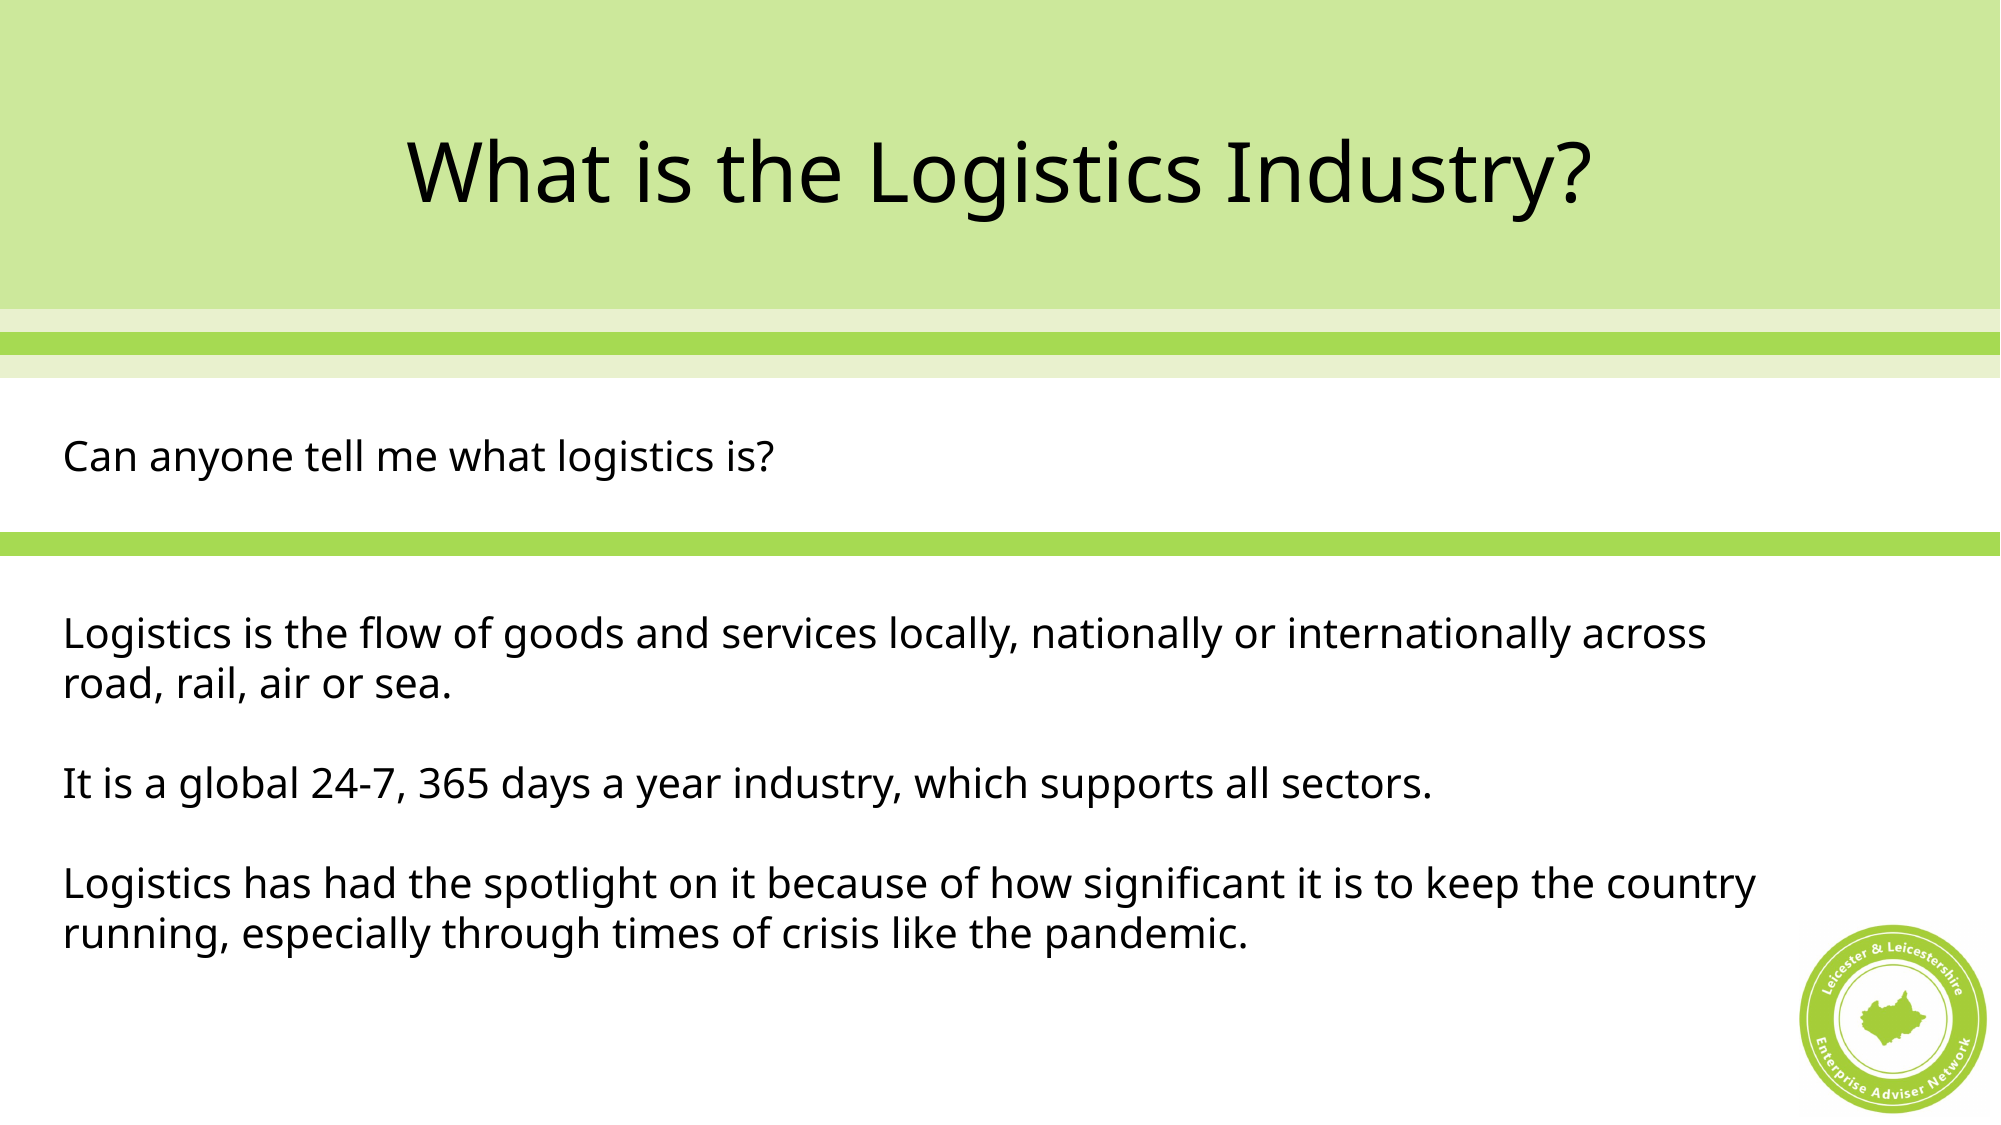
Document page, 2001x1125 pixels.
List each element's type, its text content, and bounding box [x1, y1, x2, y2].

picture [1799, 920, 1990, 1117]
text_box [0, 355, 2000, 378]
text_box Logistics is the flow of goods and services locally, nationally or internationally across road, rail, air or sea. It is a global 24-7, 365 days a year industry, which supports all sectors. Logistics has had the spotlight on it because of how significant it is to keep the country running, especially through times of crisis like the pandemic. [48, 599, 1787, 1015]
text_box [0, 351, 2000, 355]
text_box Can anyone tell me what logistics is? [48, 422, 1952, 488]
text_box [0, 532, 2000, 556]
text_box What is the Logistics Industry? [0, 0, 2000, 351]
